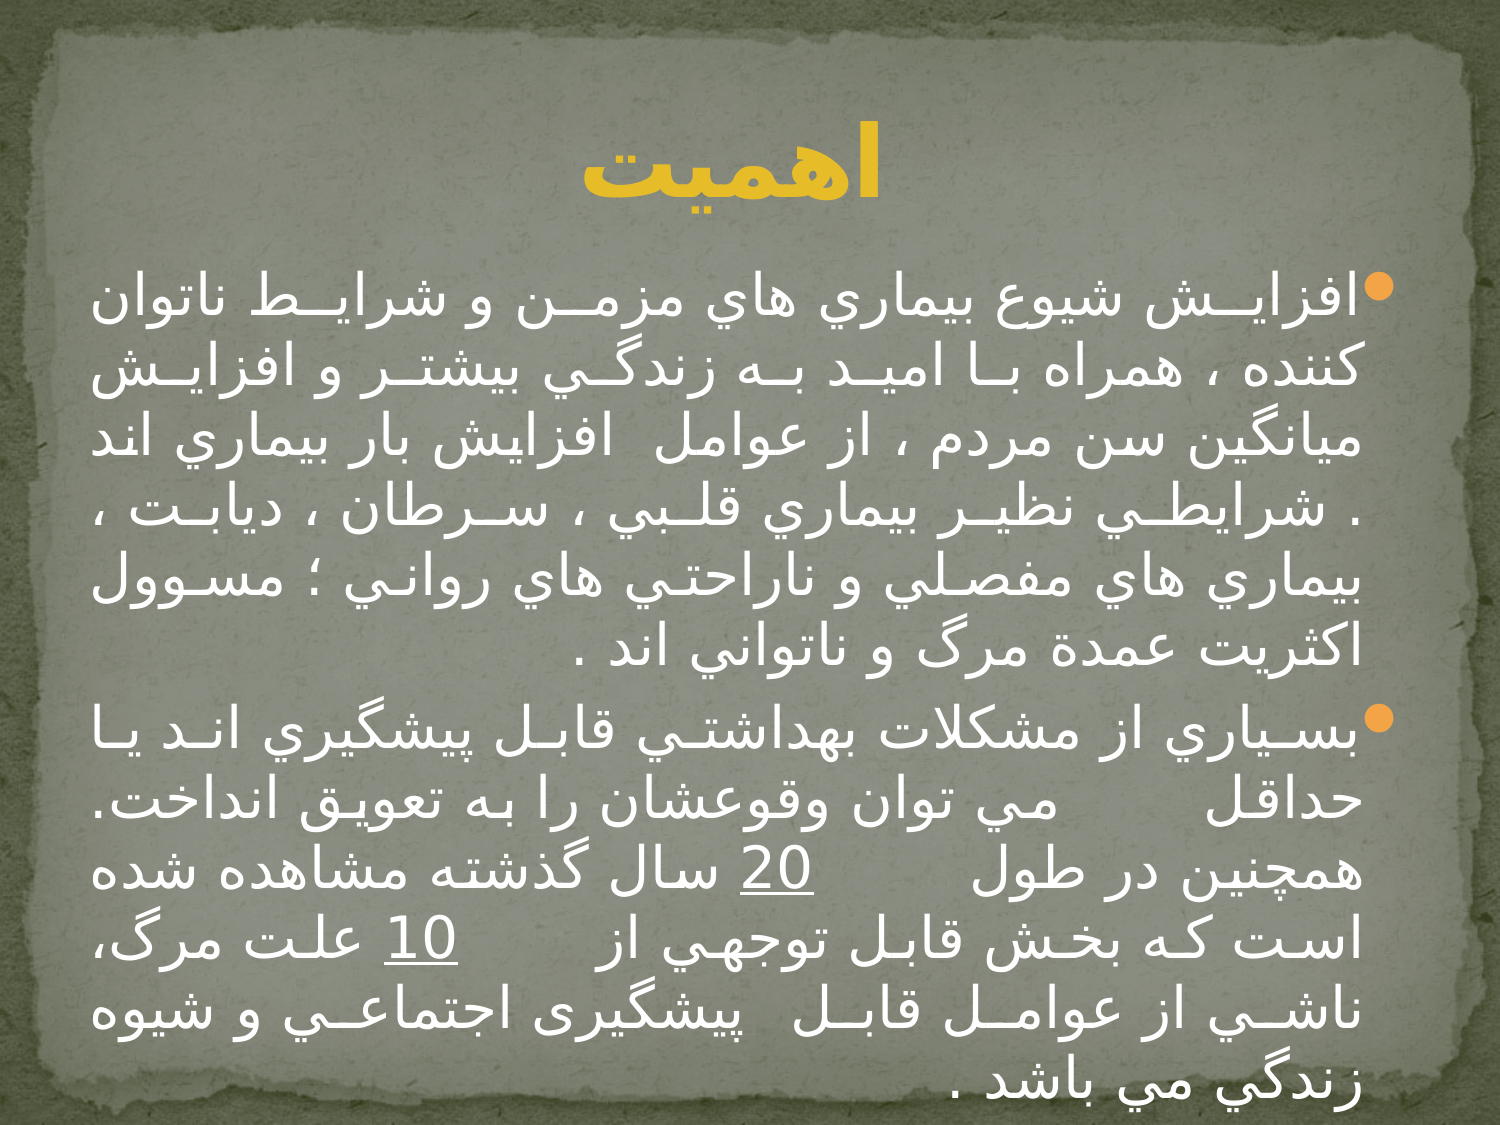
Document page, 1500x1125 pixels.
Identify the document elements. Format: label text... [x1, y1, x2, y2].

title اهمیت [74, 24, 1425, 225]
list افزايش شيوع بيماري هاي مزمن و شرايط ناتوان كننده ، همراه با اميد به زندگي بيشتر و افزايش ميانگين سن مردم ، از عوامل افزايش بار بيماري اند . شرايطي نظير بيماري قلبي ، سرطان ، ديابت ، بيماري هاي مفصلي و ناراحتي هاي رواني ؛ مسوول اكثريت عمدة مرگ و ناتواني اند . بسياري از مشكلات بهداشتي قابل پيشگيري اند يا حداقل مي توان وقوعشان را به تعويق انداخت. همچنين در طول 20 سال گذشته مشاهده شده است كه بخش قابل توجهي از 10 علت مرگ، ناشي از عوامل قابل پیشگیری اجتماعي و شيوه زندگي مي باشد . [74, 249, 1426, 1001]
